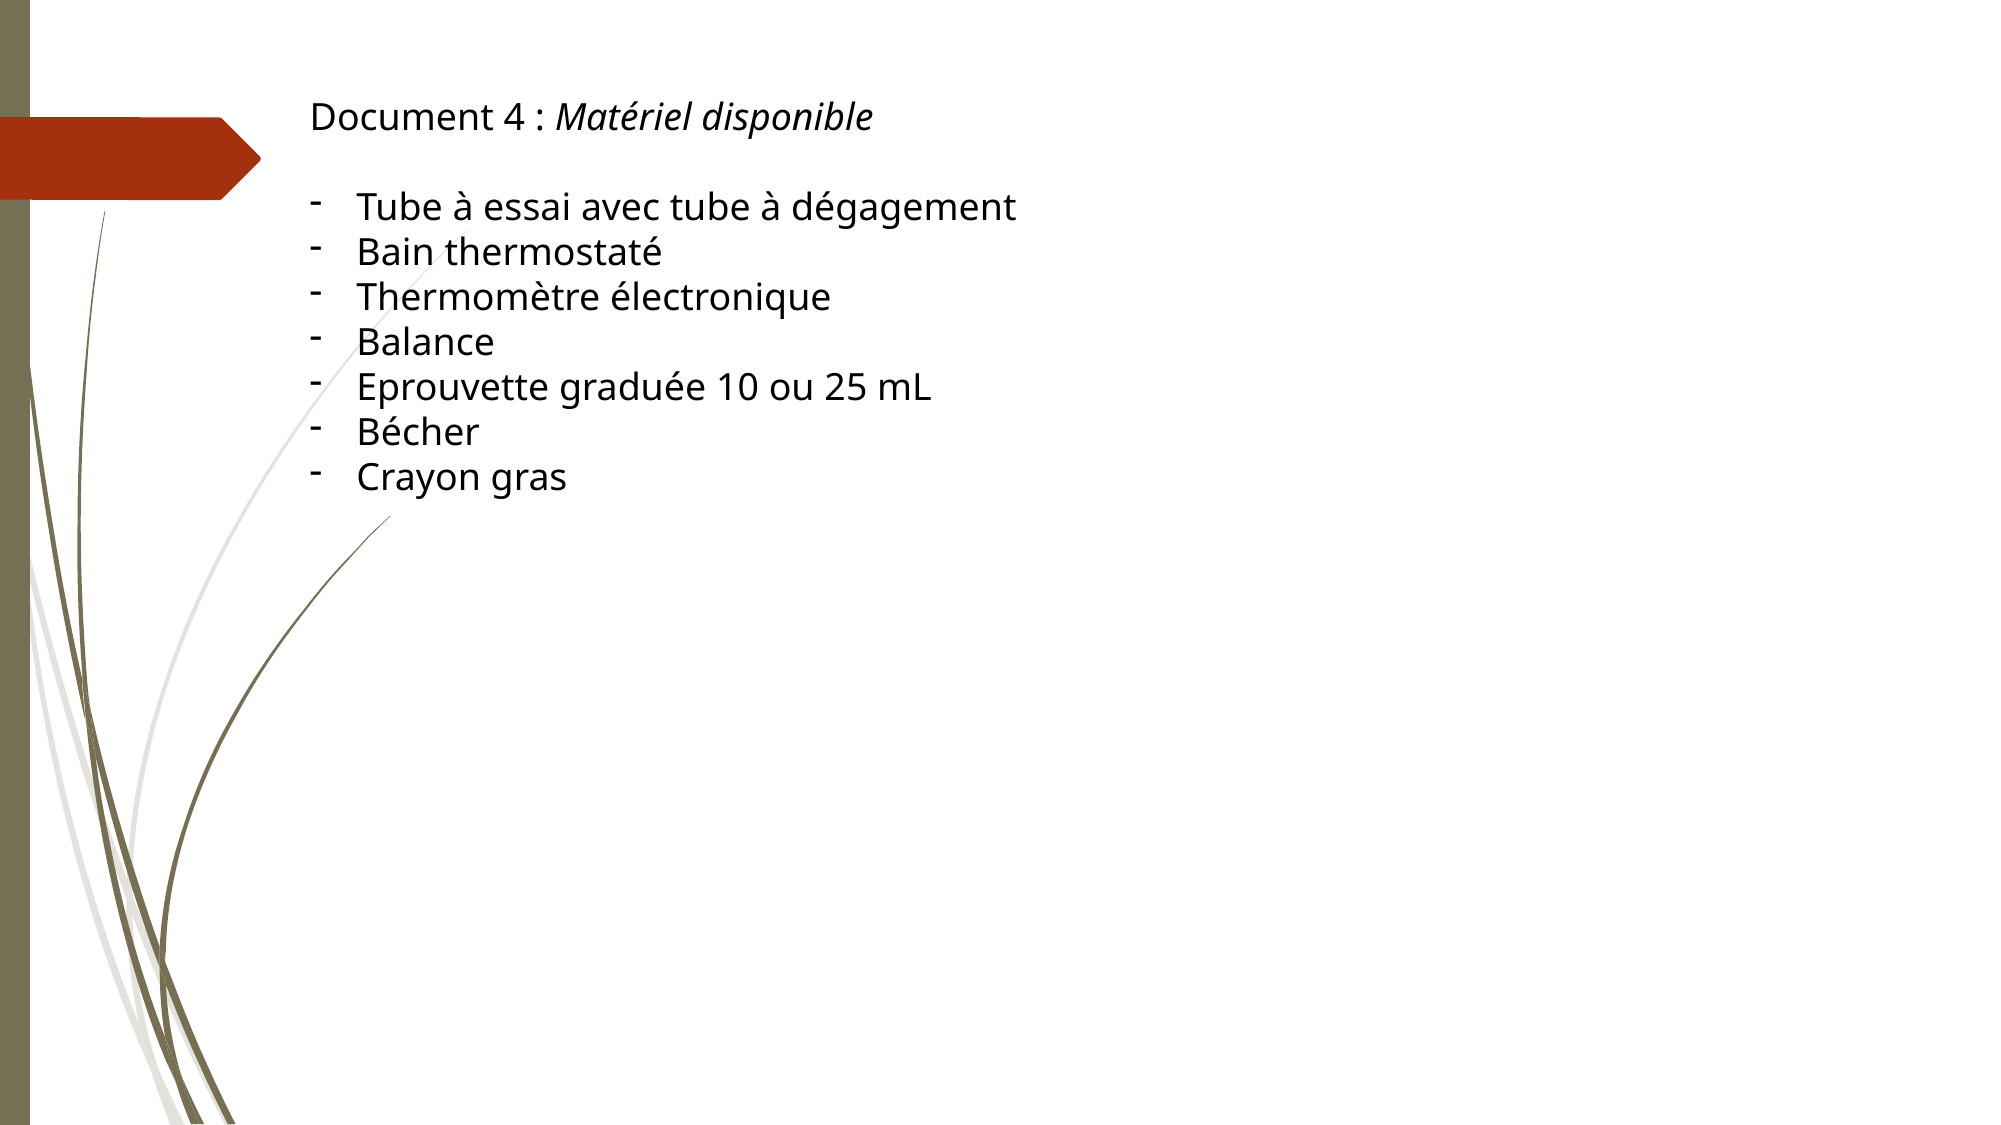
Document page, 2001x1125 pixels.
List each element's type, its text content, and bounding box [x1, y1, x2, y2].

text_box Document 4 : Matériel disponible Tube à essai avec tube à dégagement Bain thermostaté Thermomètre électronique Balance Eprouvette graduée 10 ou 25 mL Bécher Crayon gras [294, 85, 1317, 506]
